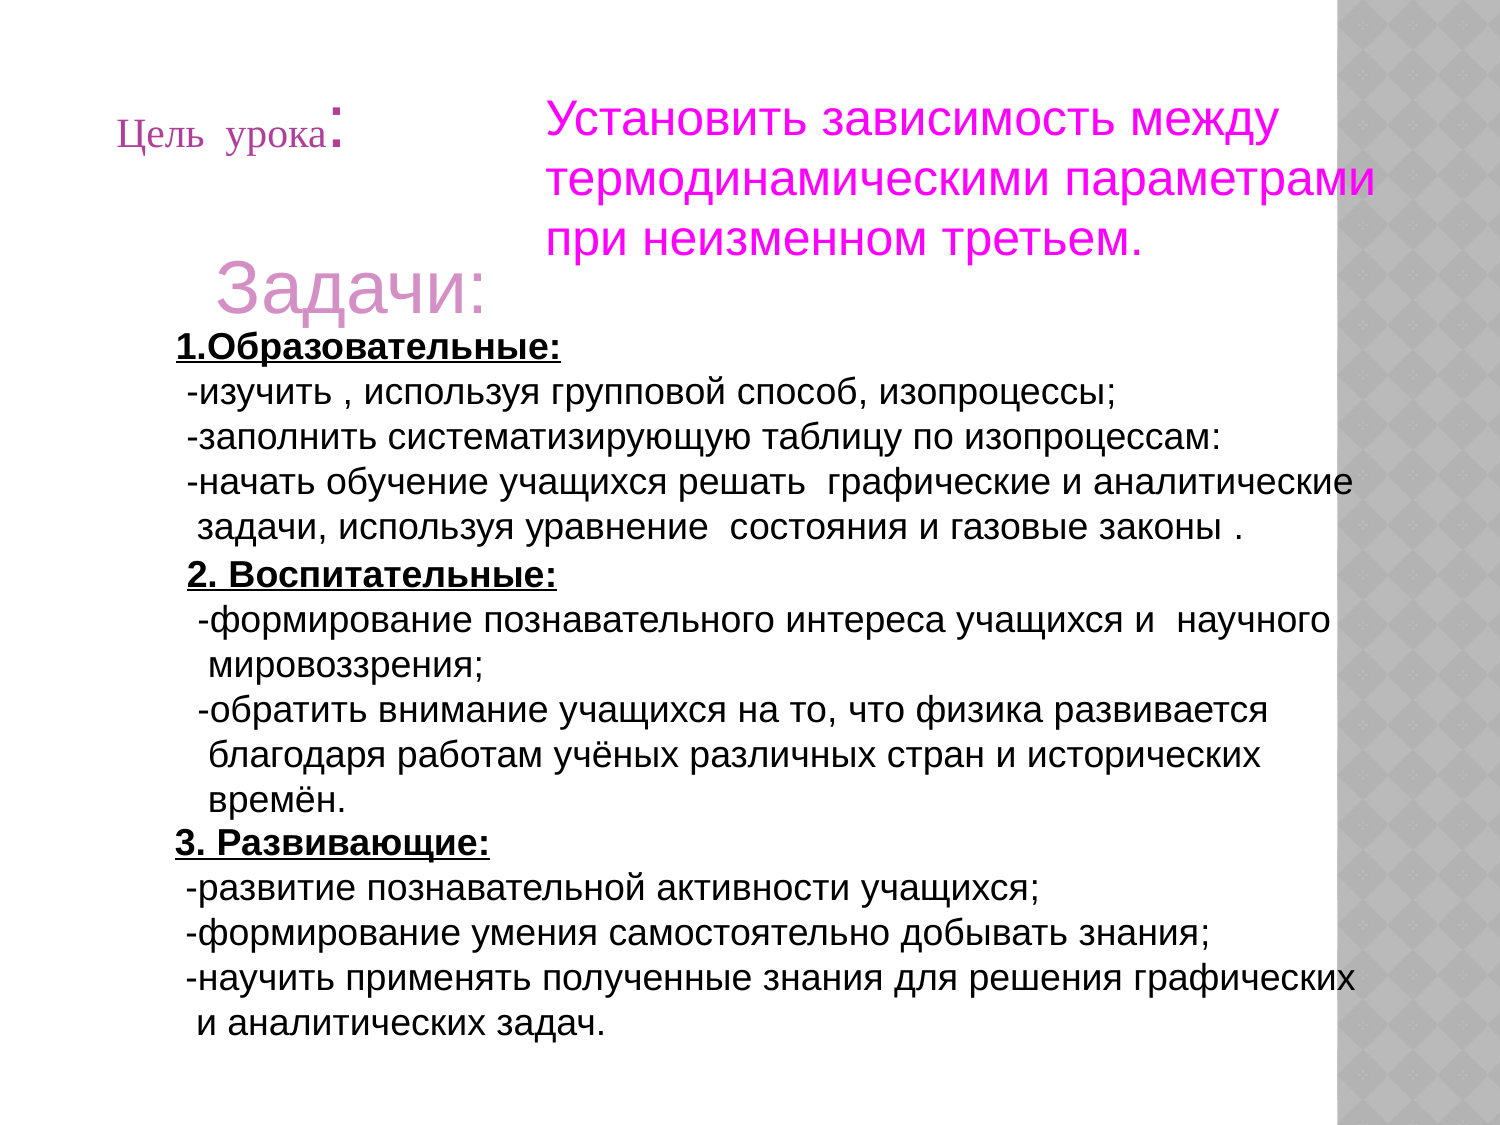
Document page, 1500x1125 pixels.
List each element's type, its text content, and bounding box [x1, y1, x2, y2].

text_box 1.Образовательные: -изучить , используя групповой способ, изопроцессы; -заполнить систематизирующую таблицу по изопроцессам: -начать обучение учащихся решать графические и аналитические задачи, используя уравнение состояния и газовые законы . [161, 314, 1370, 554]
text_box 2. Воспитательные: -формирование познавательного интереса учащихся и научного мировоззрения; -обратить внимание учащихся на то, что физика развивается благодаря работам учёных различных стран и исторических времён. [172, 542, 1347, 810]
text_box Установить зависимость между термодинамическими параметрами при неизменном третьем. [348, 78, 1392, 273]
text_box Задачи: [201, 231, 504, 314]
text_box Цель урока: [101, 65, 363, 171]
text_box 3. Развивающие: -развитие познавательной активности учащихся; -формирование умения самостоятельно добывать знания; -научить применять полученные знания для решения графических и аналитических задач. [160, 810, 1372, 1051]
